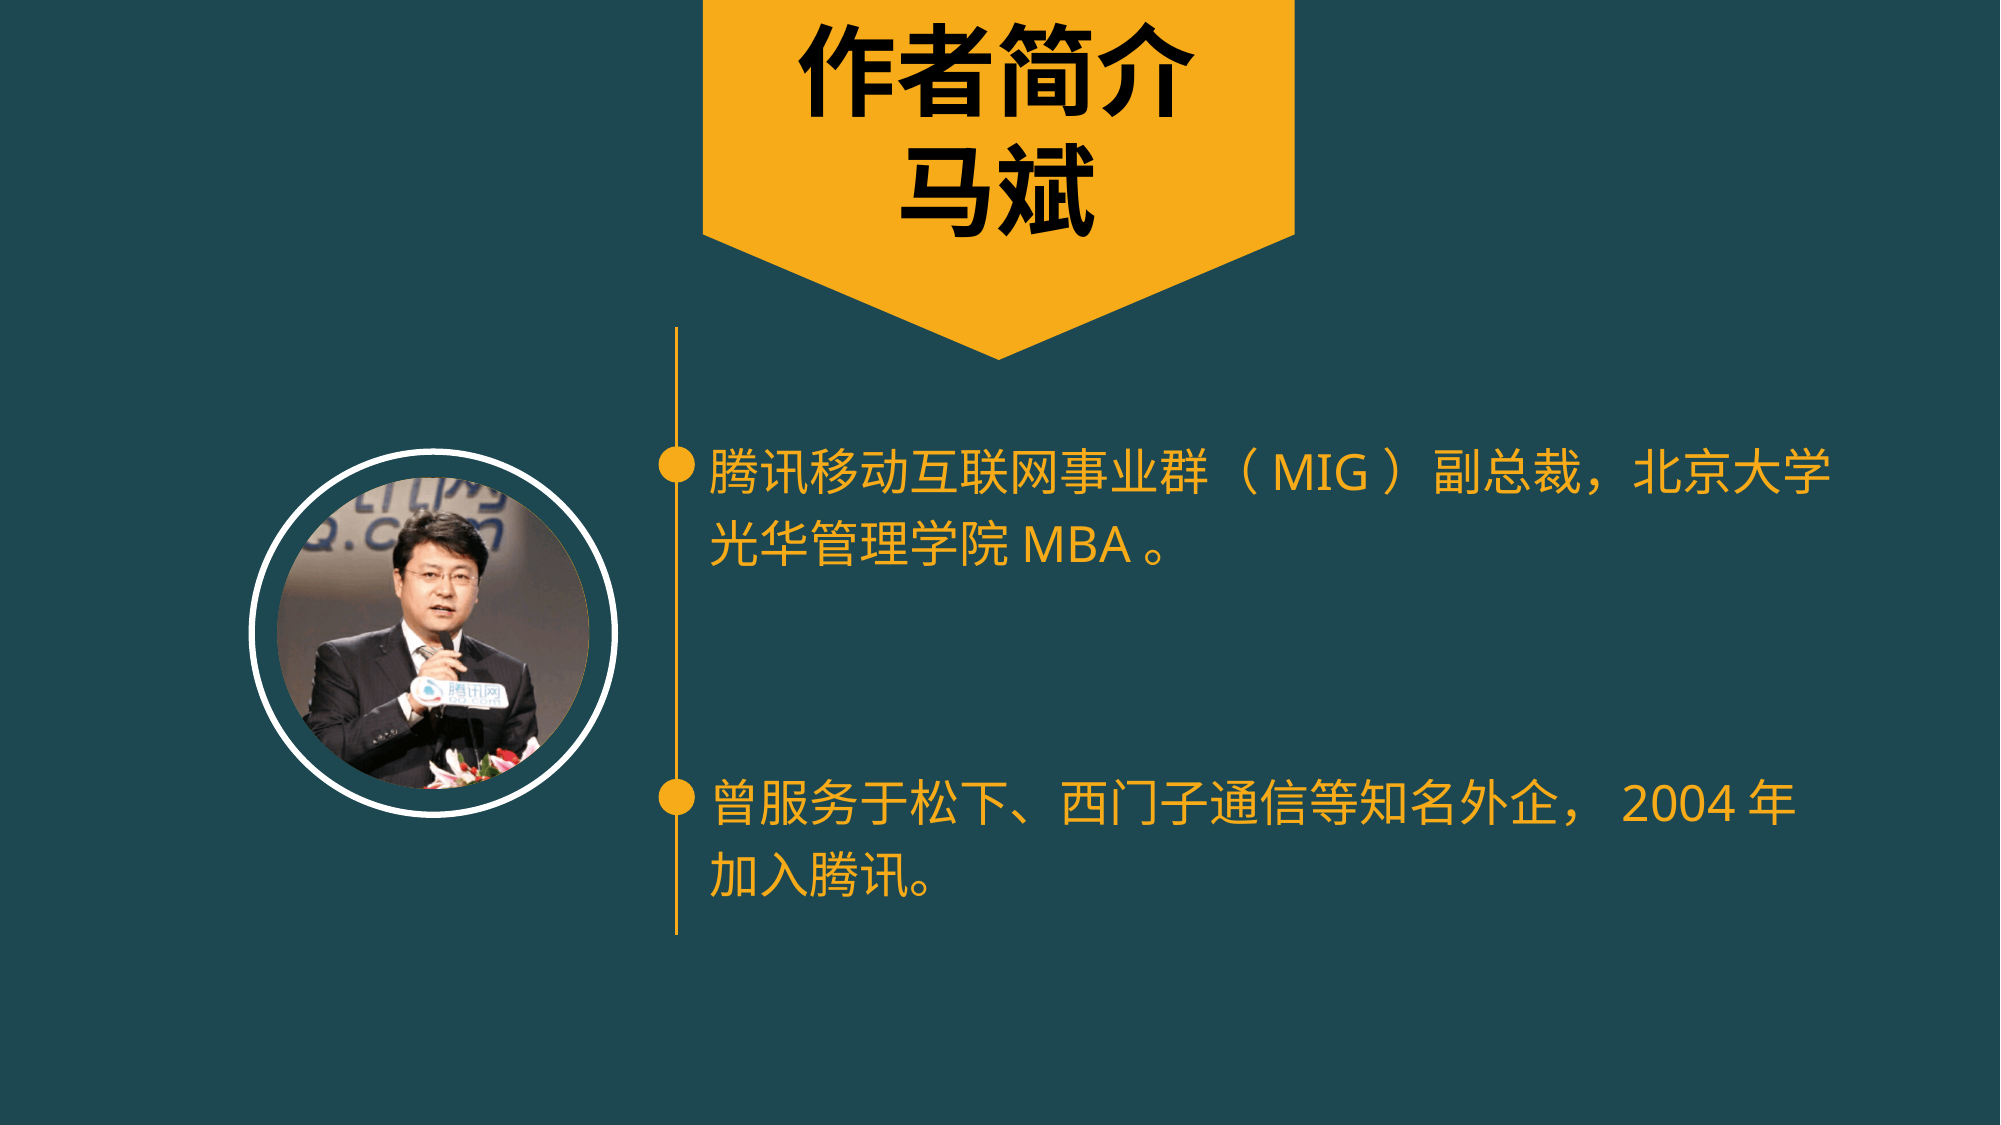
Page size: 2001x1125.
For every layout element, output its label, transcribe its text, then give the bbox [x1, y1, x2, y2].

text_box [751, 256, 1247, 362]
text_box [658, 326, 695, 935]
text_box 曾服务于松下、西门子通信等知名外企，2004年 加入腾讯。 [695, 752, 2000, 911]
text_box [339, 790, 527, 816]
text_box [338, 450, 528, 477]
text_box [589, 537, 616, 729]
text_box [250, 538, 277, 728]
picture [277, 477, 589, 790]
text_box 腾讯移动互联网事业群（MIG）副总裁，北京大学 光华管理学院MBA。 [695, 421, 2000, 580]
text_box 作者简介 马斌 [697, 0, 1295, 256]
